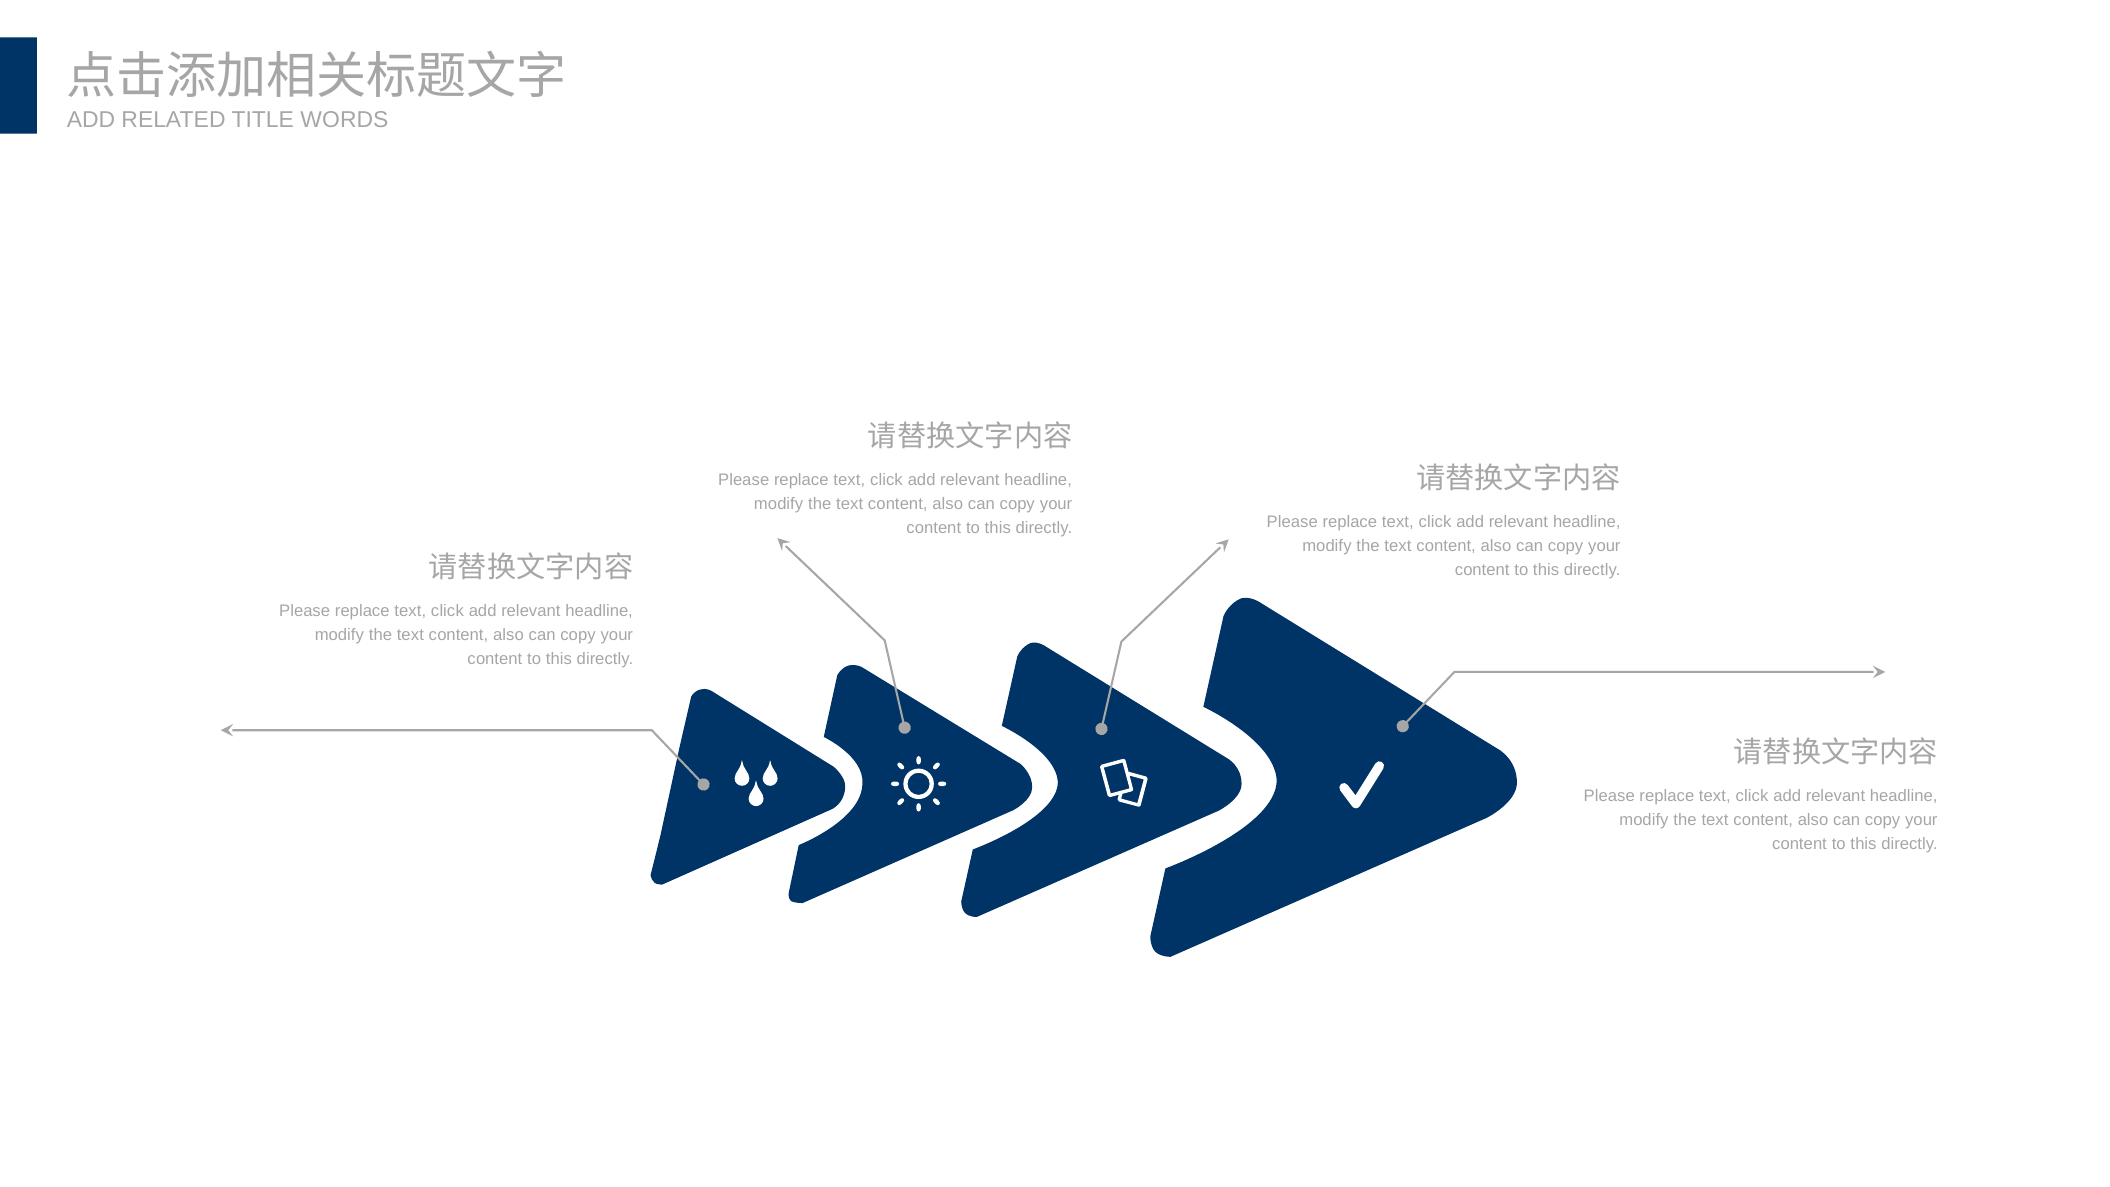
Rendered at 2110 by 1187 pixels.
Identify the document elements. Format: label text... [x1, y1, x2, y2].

text_box 点击添加相关标题文字 [66, 43, 567, 104]
text_box Please replace text, click add relevant headline, modify the text content, also can copy your content to this directly. [696, 465, 1073, 560]
text_box Please replace text, click add relevant headline, modify the text content, also can copy your content to this directly. [1562, 780, 1939, 876]
text_box 请替换文字内容 [840, 401, 1073, 461]
text_box 请替换文字内容 [401, 533, 634, 592]
text_box [1517, 665, 1886, 714]
text_box [1170, 539, 1229, 595]
text_box 请替换文字内容 [1388, 444, 1621, 503]
text_box Please replace text, click add relevant headline, modify the text content, also can copy your content to this directly. [257, 596, 634, 692]
text_box [792, 560, 838, 595]
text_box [650, 595, 1517, 957]
text_box ADD RELATED TITLE WORDS [66, 104, 389, 132]
text_box [0, 36, 38, 135]
text_box 请替换文字内容 [1705, 717, 1939, 777]
text_box Please replace text, click add relevant headline, modify the text content, also can copy your content to this directly. [1245, 507, 1622, 603]
text_box [220, 724, 650, 779]
